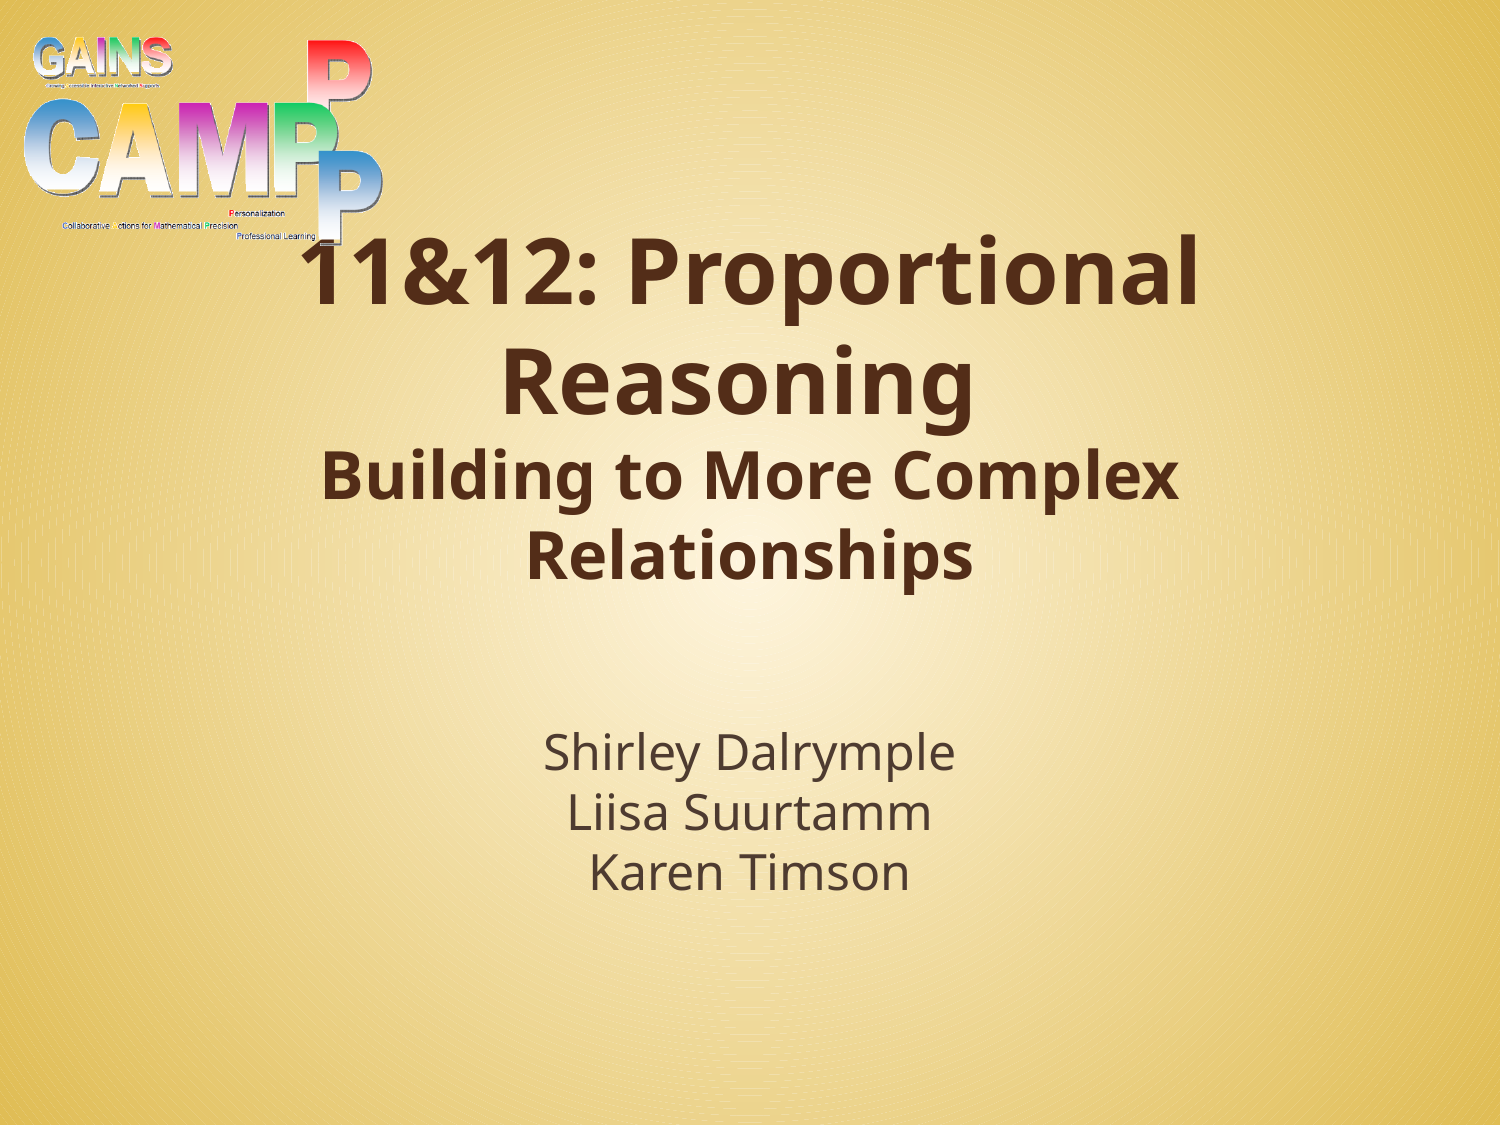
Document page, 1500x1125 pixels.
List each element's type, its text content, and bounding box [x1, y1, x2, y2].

subtitle Shirley Dalrymple Liisa Suurtamm Karen Timson [225, 712, 1275, 923]
picture [0, 0, 401, 253]
title 11&12: Proportional Reasoning Building to More Complex Relationships [112, 350, 1388, 600]
